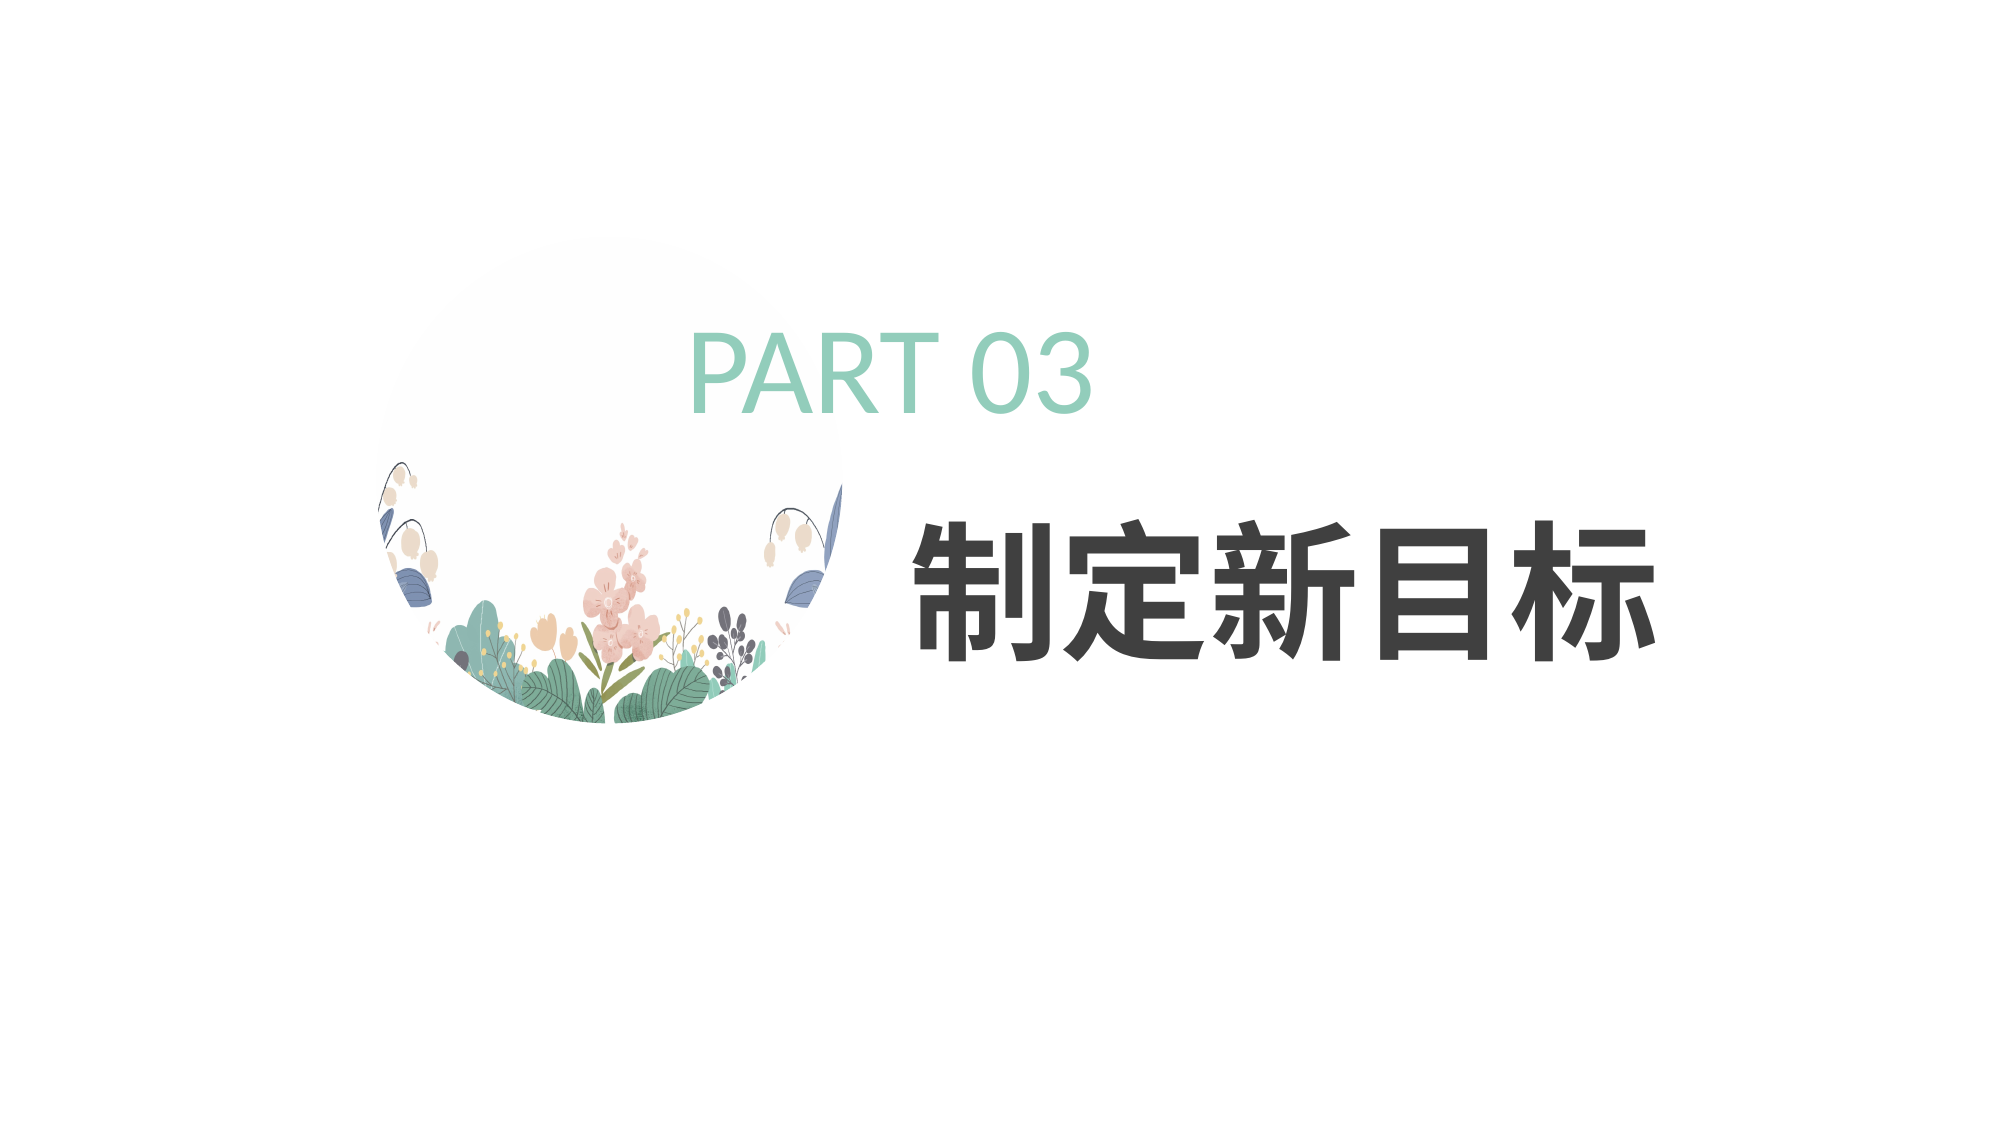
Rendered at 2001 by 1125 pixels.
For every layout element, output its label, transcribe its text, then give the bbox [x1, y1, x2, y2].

text_box 制定新目标 [894, 491, 1675, 686]
text_box PART 03 [843, 280, 1111, 446]
picture [376, 237, 843, 724]
